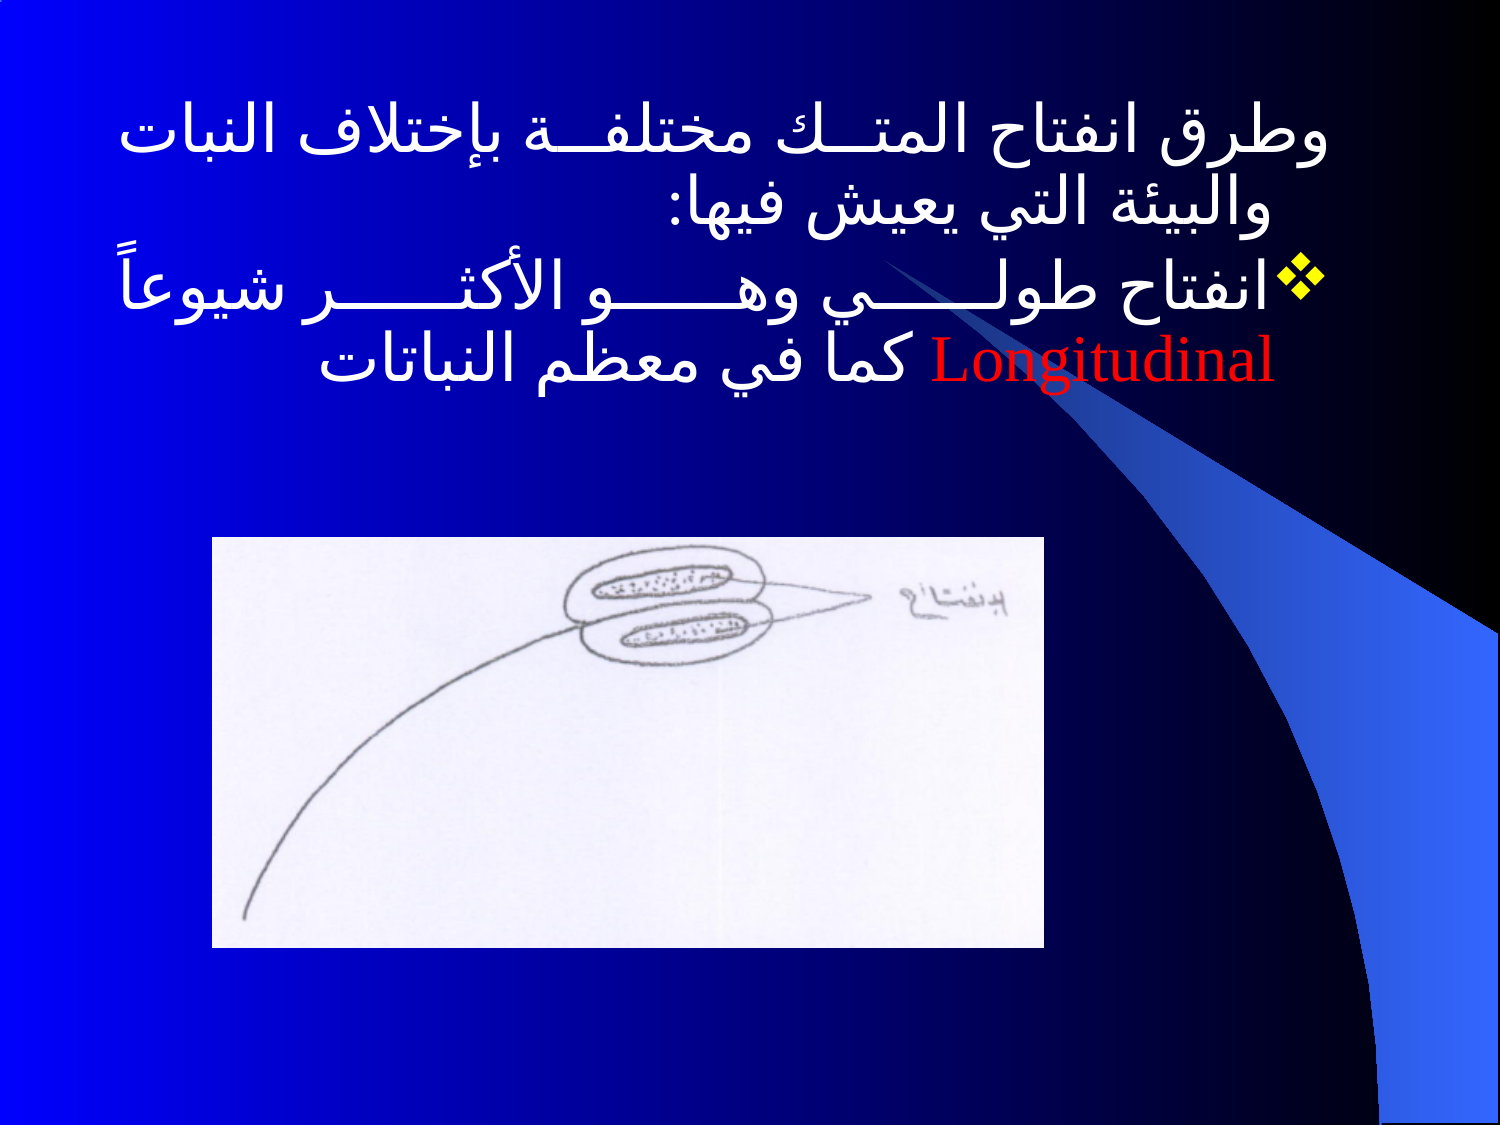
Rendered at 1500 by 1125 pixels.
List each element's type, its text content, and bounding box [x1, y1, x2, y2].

list وطرق انفتاح المتك مختلفة بإختلاف النبات والبيئة التي يعيش فيها: انفتاح طولي وهو الأكثر شيوعاً Longitudinal كما في معظم النباتات [87, 87, 1363, 376]
picture [212, 537, 1044, 949]
